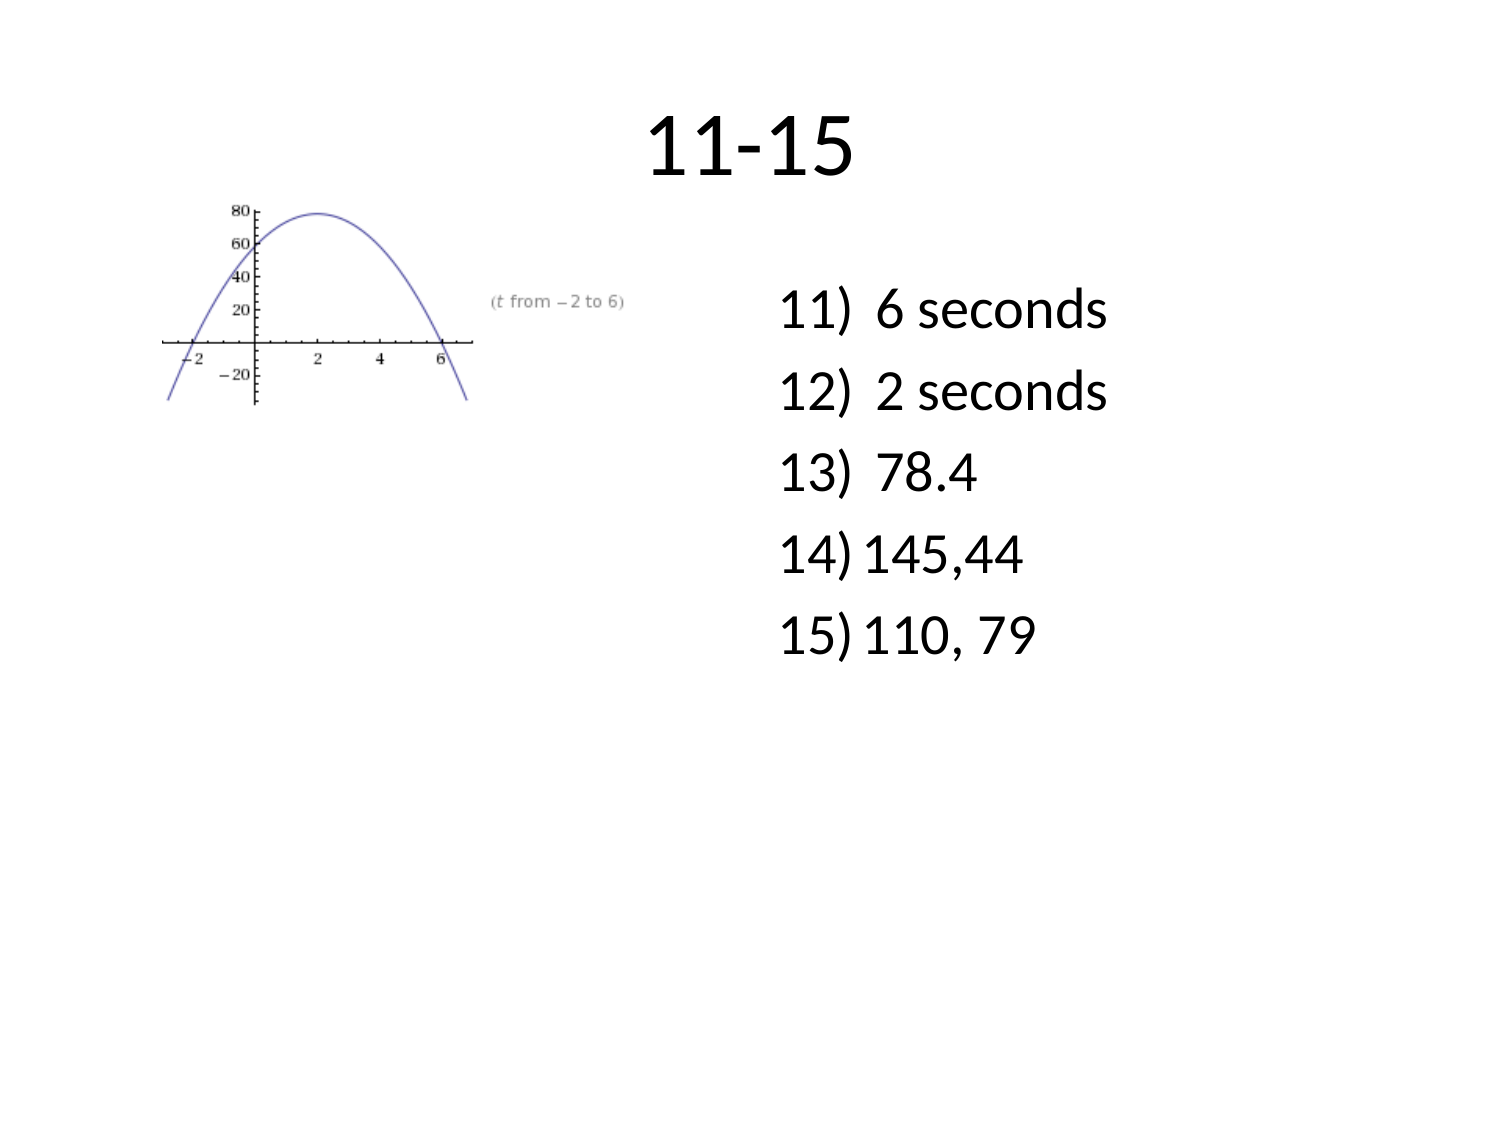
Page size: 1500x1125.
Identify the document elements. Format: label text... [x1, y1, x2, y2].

title 11-15 [75, 45, 1425, 233]
list 6 seconds 2 seconds 78.4 145,44 110, 79 [762, 262, 1425, 1005]
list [162, 199, 626, 407]
